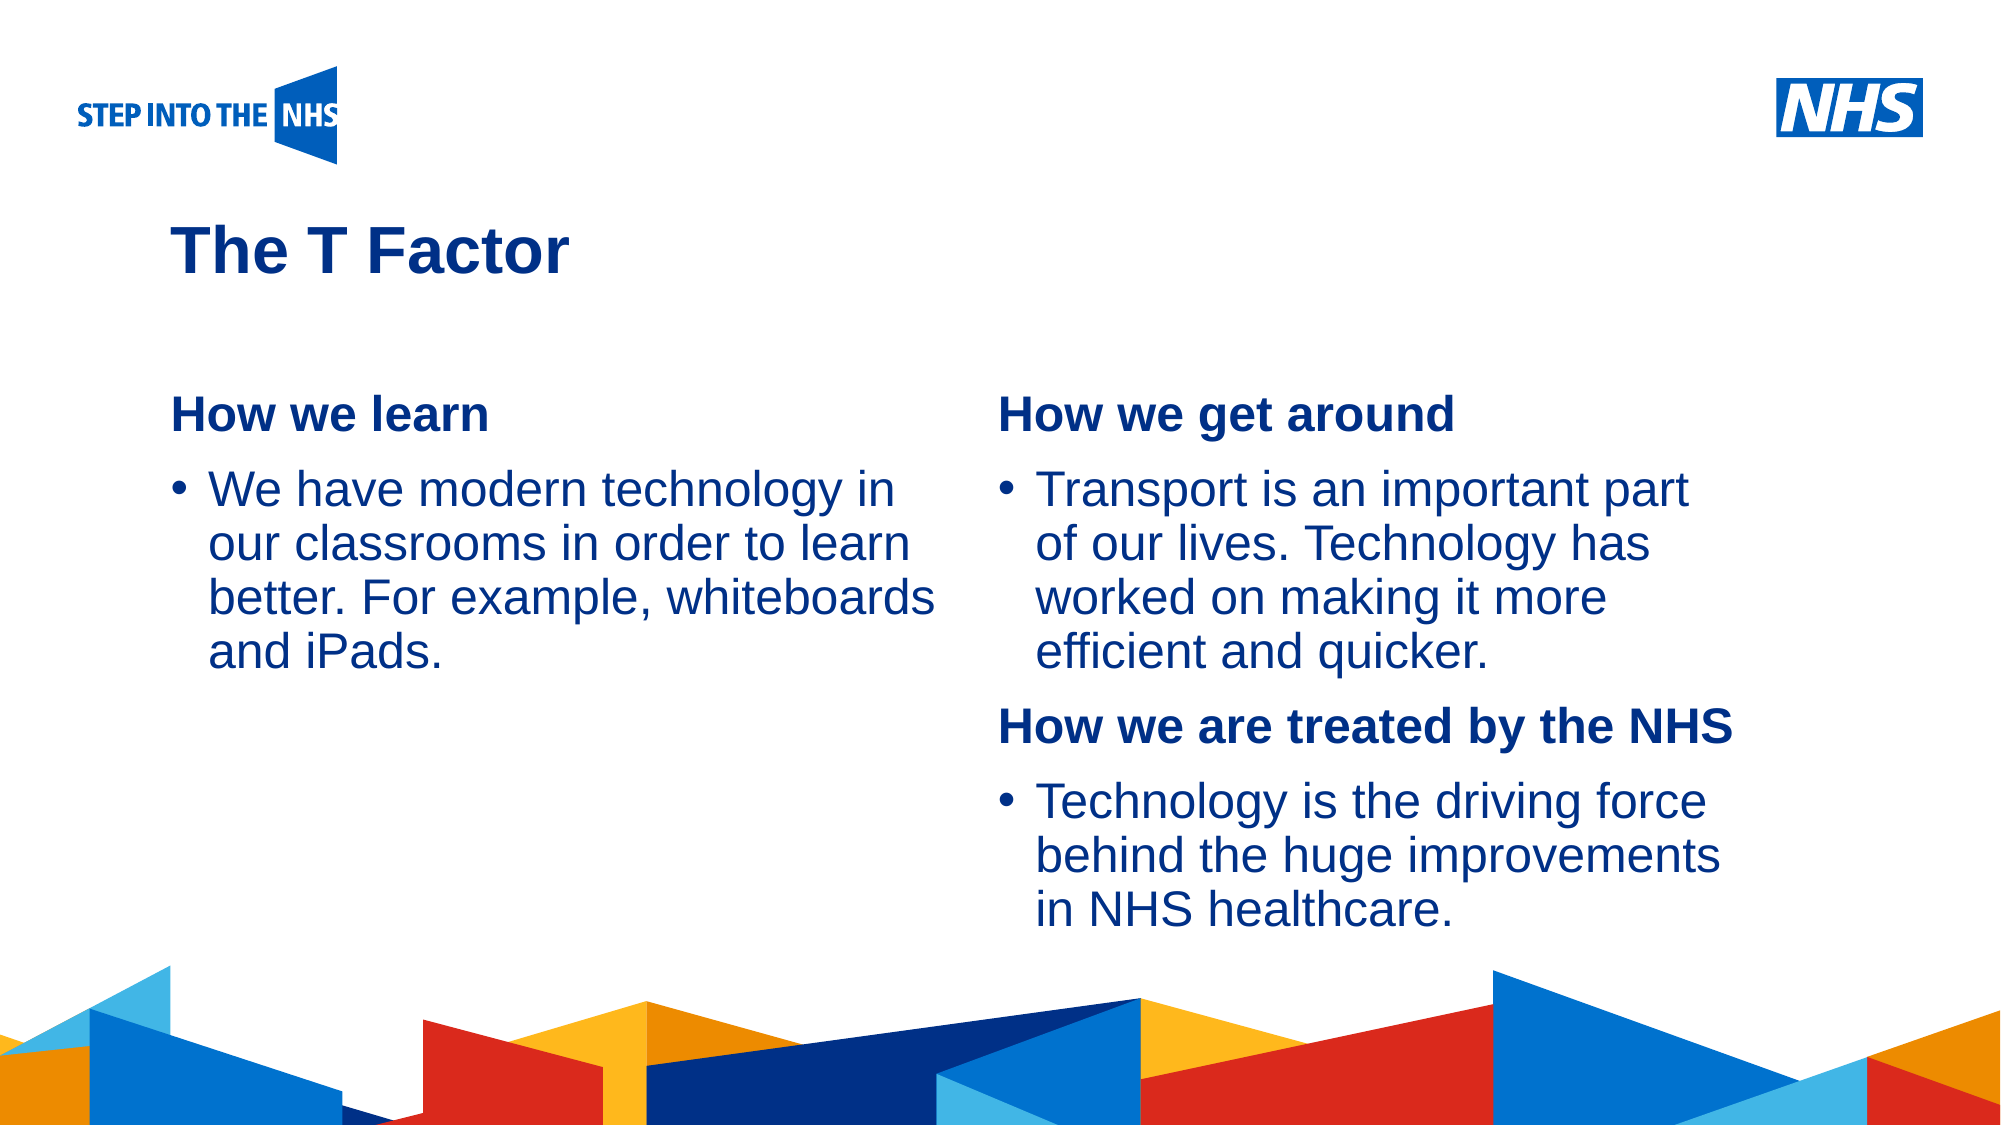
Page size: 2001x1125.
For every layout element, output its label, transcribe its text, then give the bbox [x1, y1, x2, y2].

list How we learn We have modern technology in our classrooms in order to learn better. For example, whiteboards and iPads. How we get around Transport is an important part of our lives. Technology has worked on making it more efficient and quicker. How we are treated by the NHS Technology is the driving force behind the huge improvements in NHS healthcare. [170, 388, 1767, 999]
title The T Factor [170, 216, 1812, 307]
